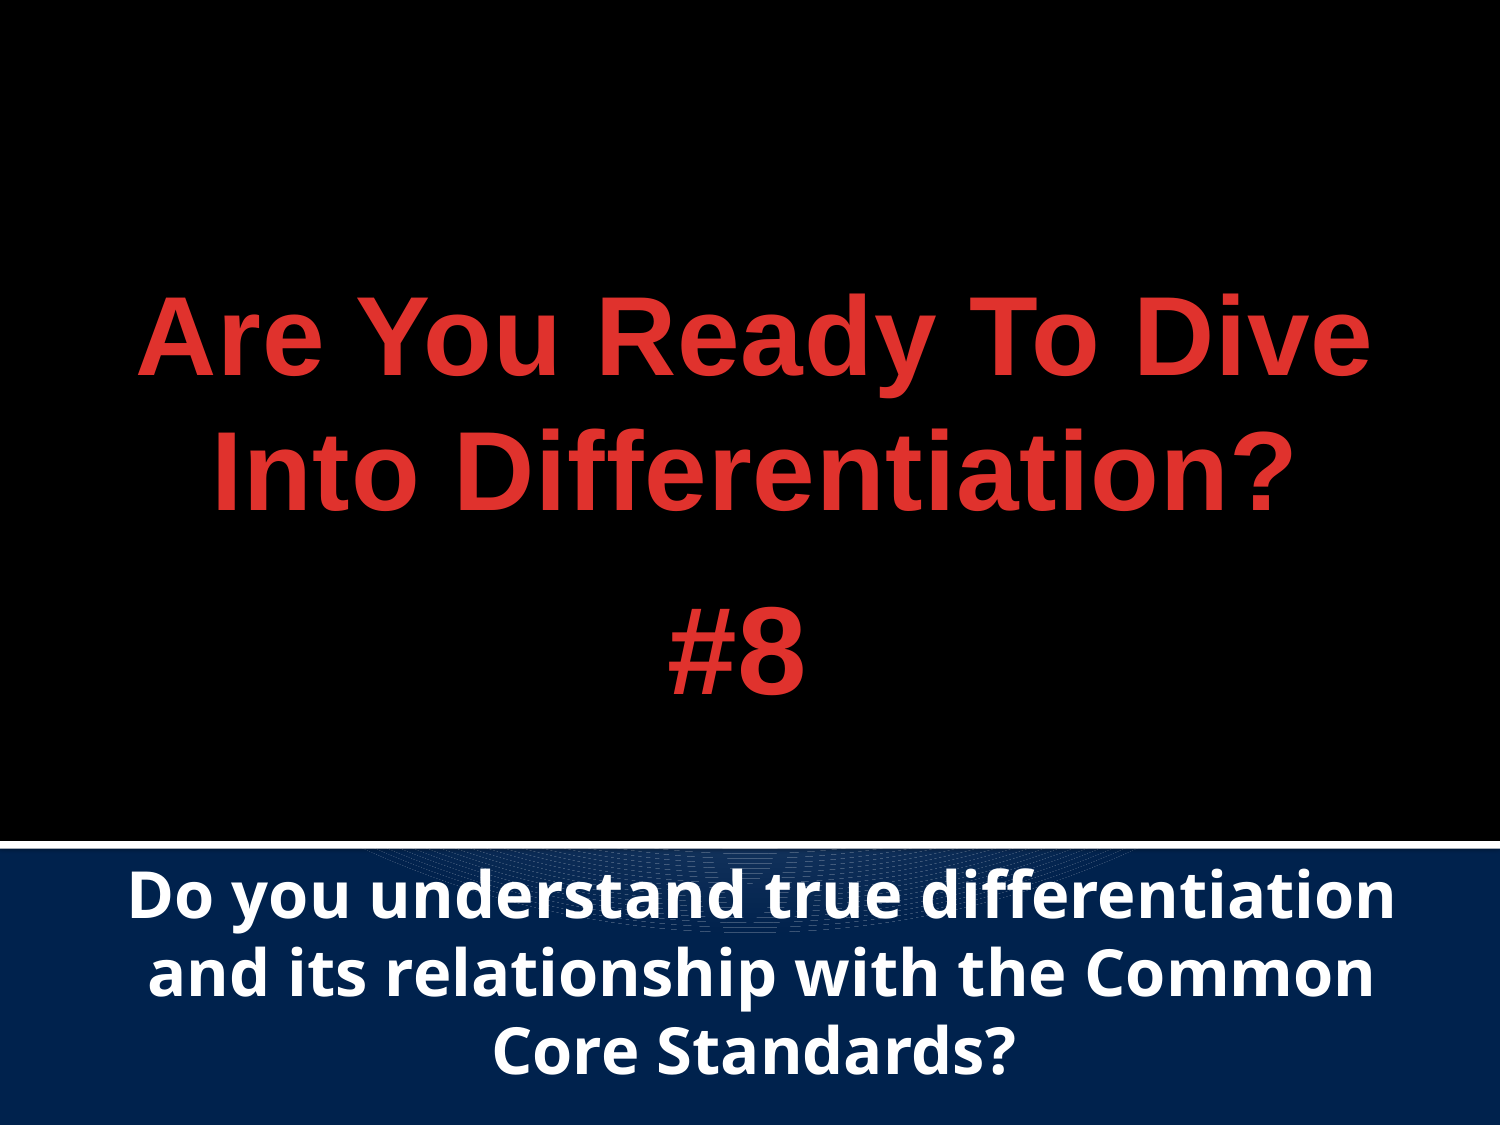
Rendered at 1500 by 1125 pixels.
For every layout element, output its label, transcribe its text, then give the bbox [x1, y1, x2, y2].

text_box #8 [624, 562, 850, 728]
text_box Do you understand true differentiation and its relationship with the Common Core Standards? [99, 849, 1413, 1088]
subtitle Are You Ready To Dive Into Differentiation? [75, 275, 1425, 533]
